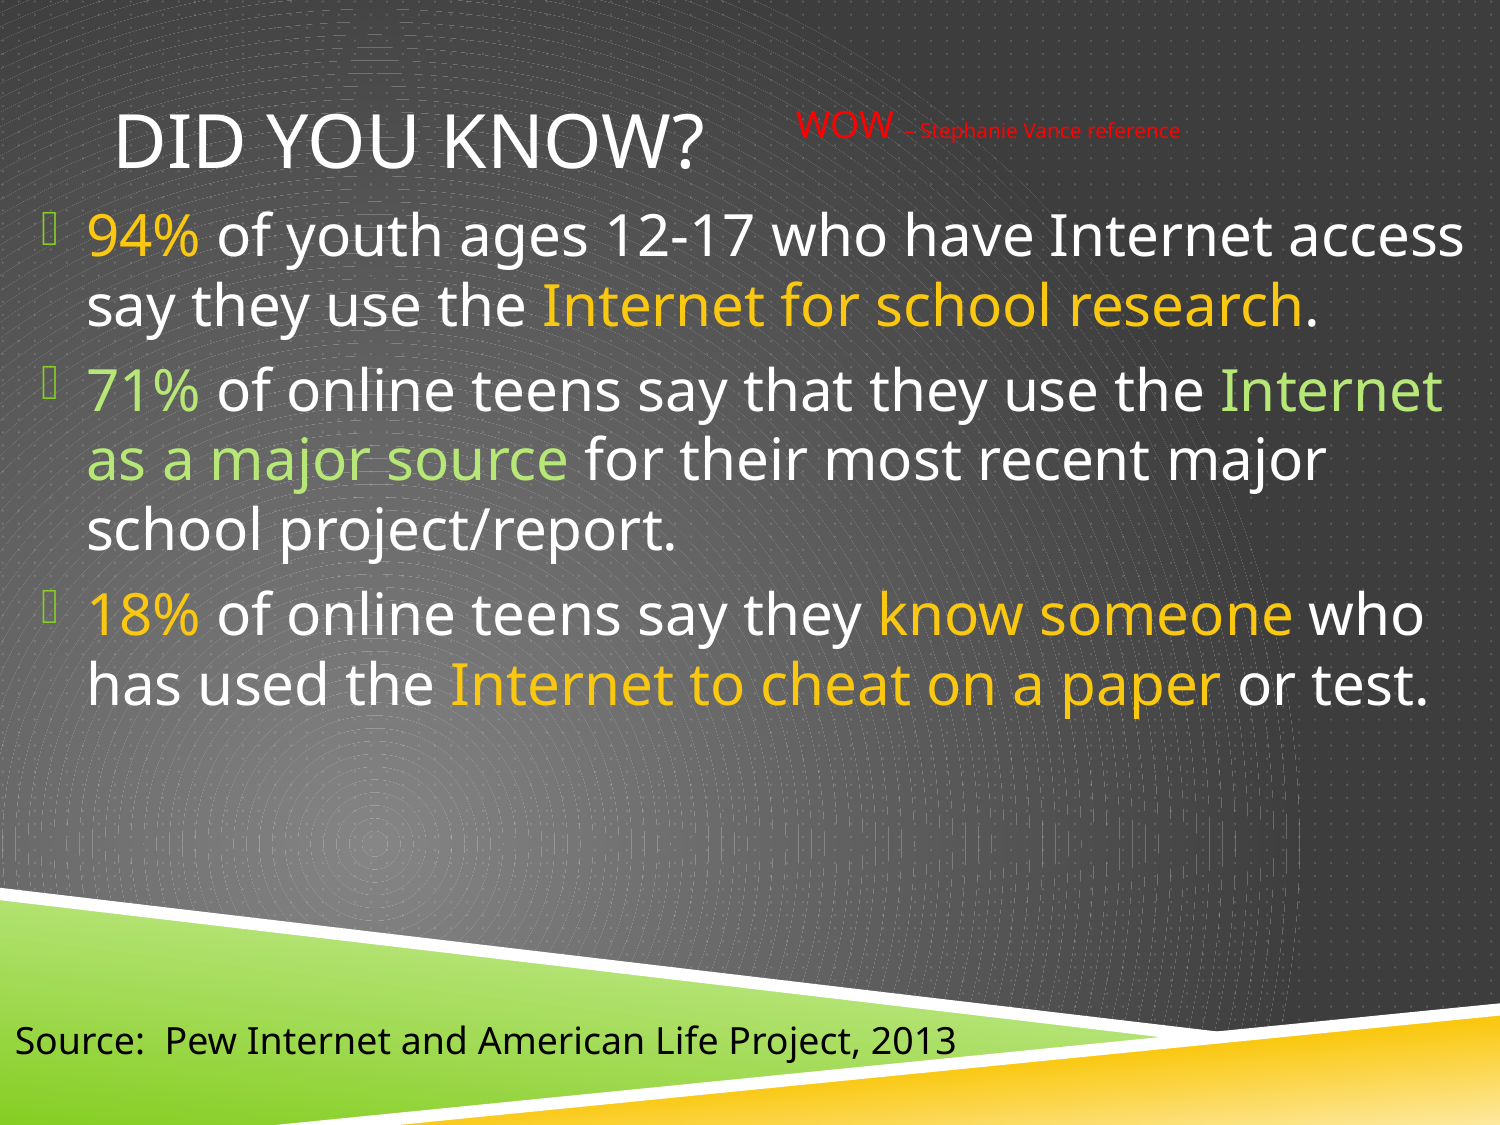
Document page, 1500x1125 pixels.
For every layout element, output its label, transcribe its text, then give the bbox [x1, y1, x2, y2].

list 94% of youth ages 12-17 who have Internet access say they use the Internet for school research. 71% of online teens say that they use the Internet as a major source for their most recent major school project/report. 18% of online teens say they know someone who has used the Internet to cheat on a paper or test. [29, 190, 1469, 935]
text_box WOW – Stephanie Vance reference [781, 93, 1469, 153]
title Did you know? [112, 45, 1388, 190]
text_box Source: Pew Internet and American Life Project, 2013 [0, 1009, 1055, 1070]
